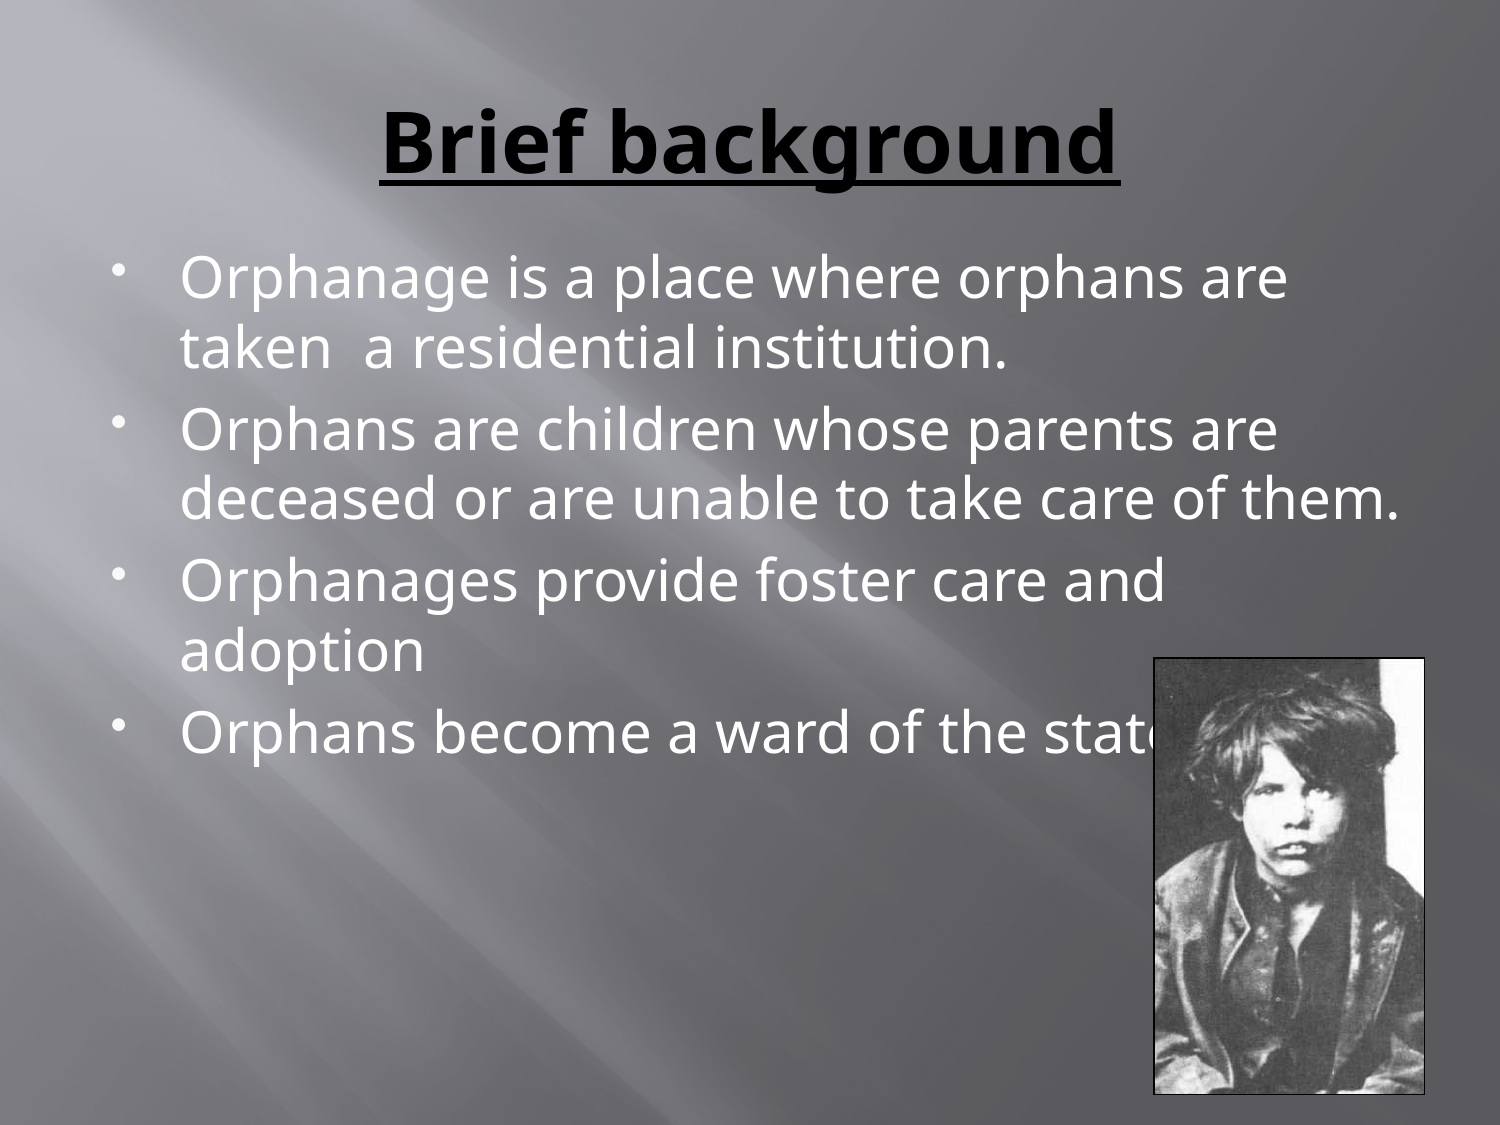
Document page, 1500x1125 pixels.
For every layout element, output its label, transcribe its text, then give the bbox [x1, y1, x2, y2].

picture [1152, 657, 1426, 1096]
title Brief background [75, 45, 1425, 232]
list Orphanage is a place where orphans are taken a residential institution. Orphans are children whose parents are deceased or are unable to take care of them. Orphanages provide foster care and adoption Orphans become a ward of the state. [75, 232, 1425, 1096]
